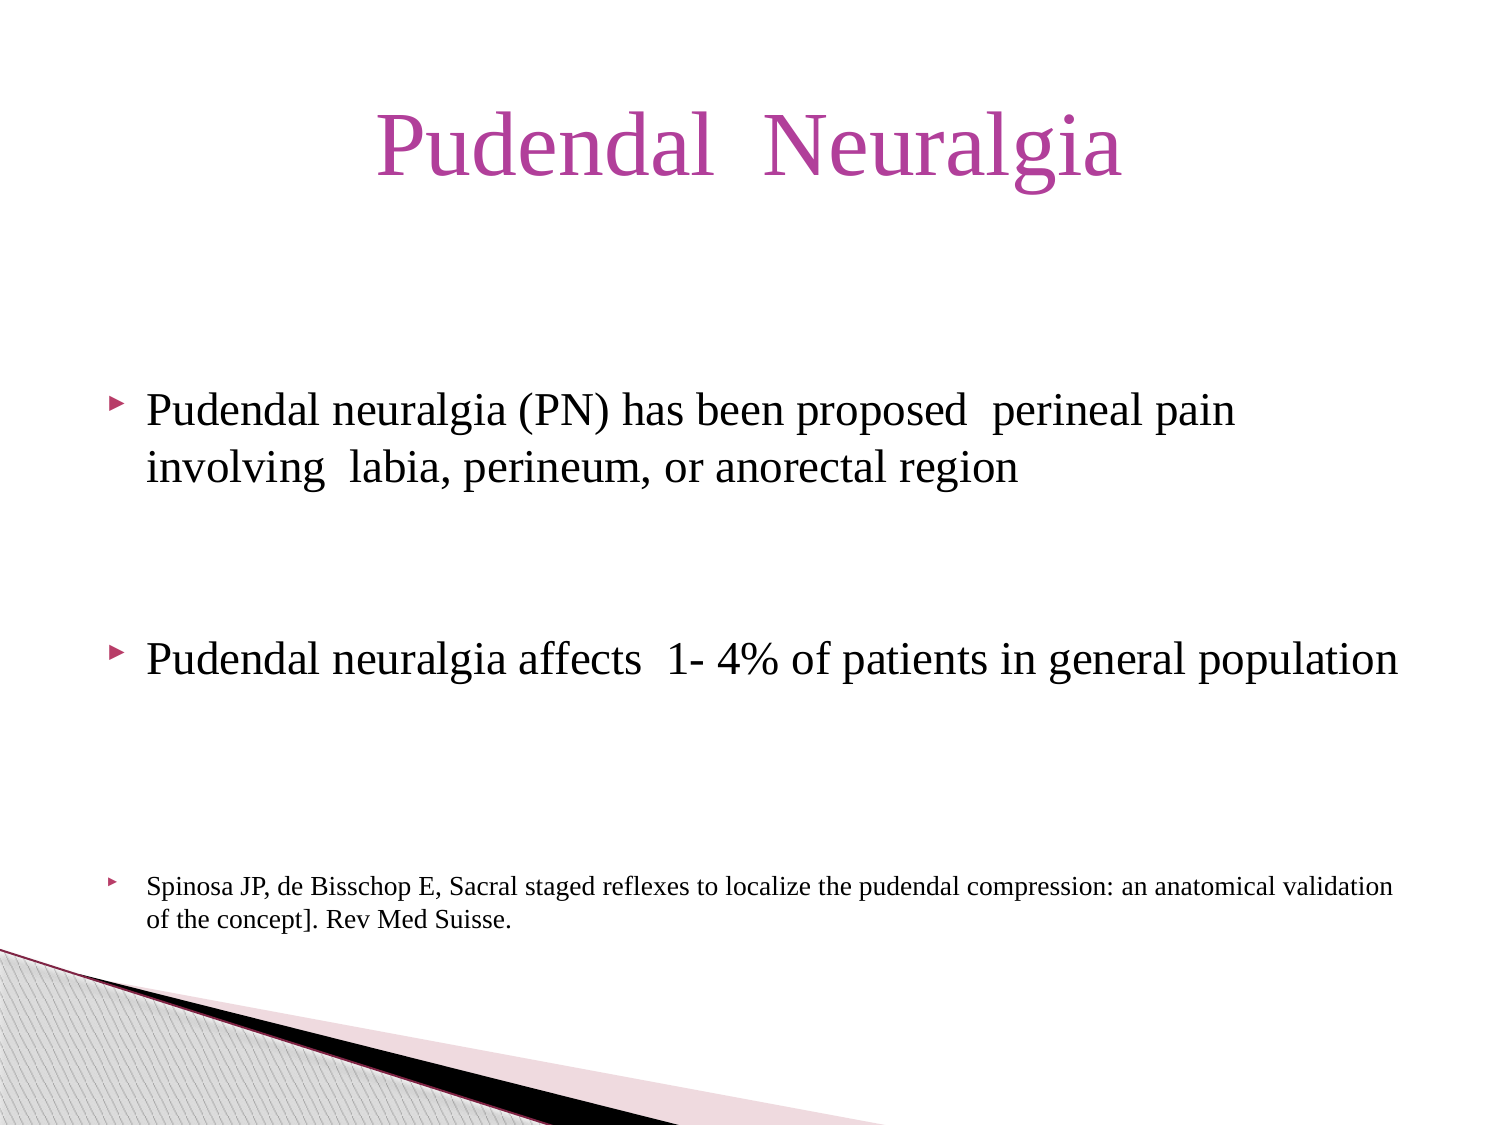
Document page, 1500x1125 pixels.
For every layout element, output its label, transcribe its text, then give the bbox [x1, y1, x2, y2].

title Pudendal Neuralgia [75, 45, 1425, 233]
list Pudendal neuralgia (PN) has been proposed perineal pain involving labia, perineum, or anorectal region Pudendal neuralgia affects 1- 4% of patients in general population Spinosa JP, de Bisschop E, Sacral staged reflexes to localize the pudendal compression: an anatomical validation of the concept]. Rev Med Suisse. [75, 243, 1425, 986]
